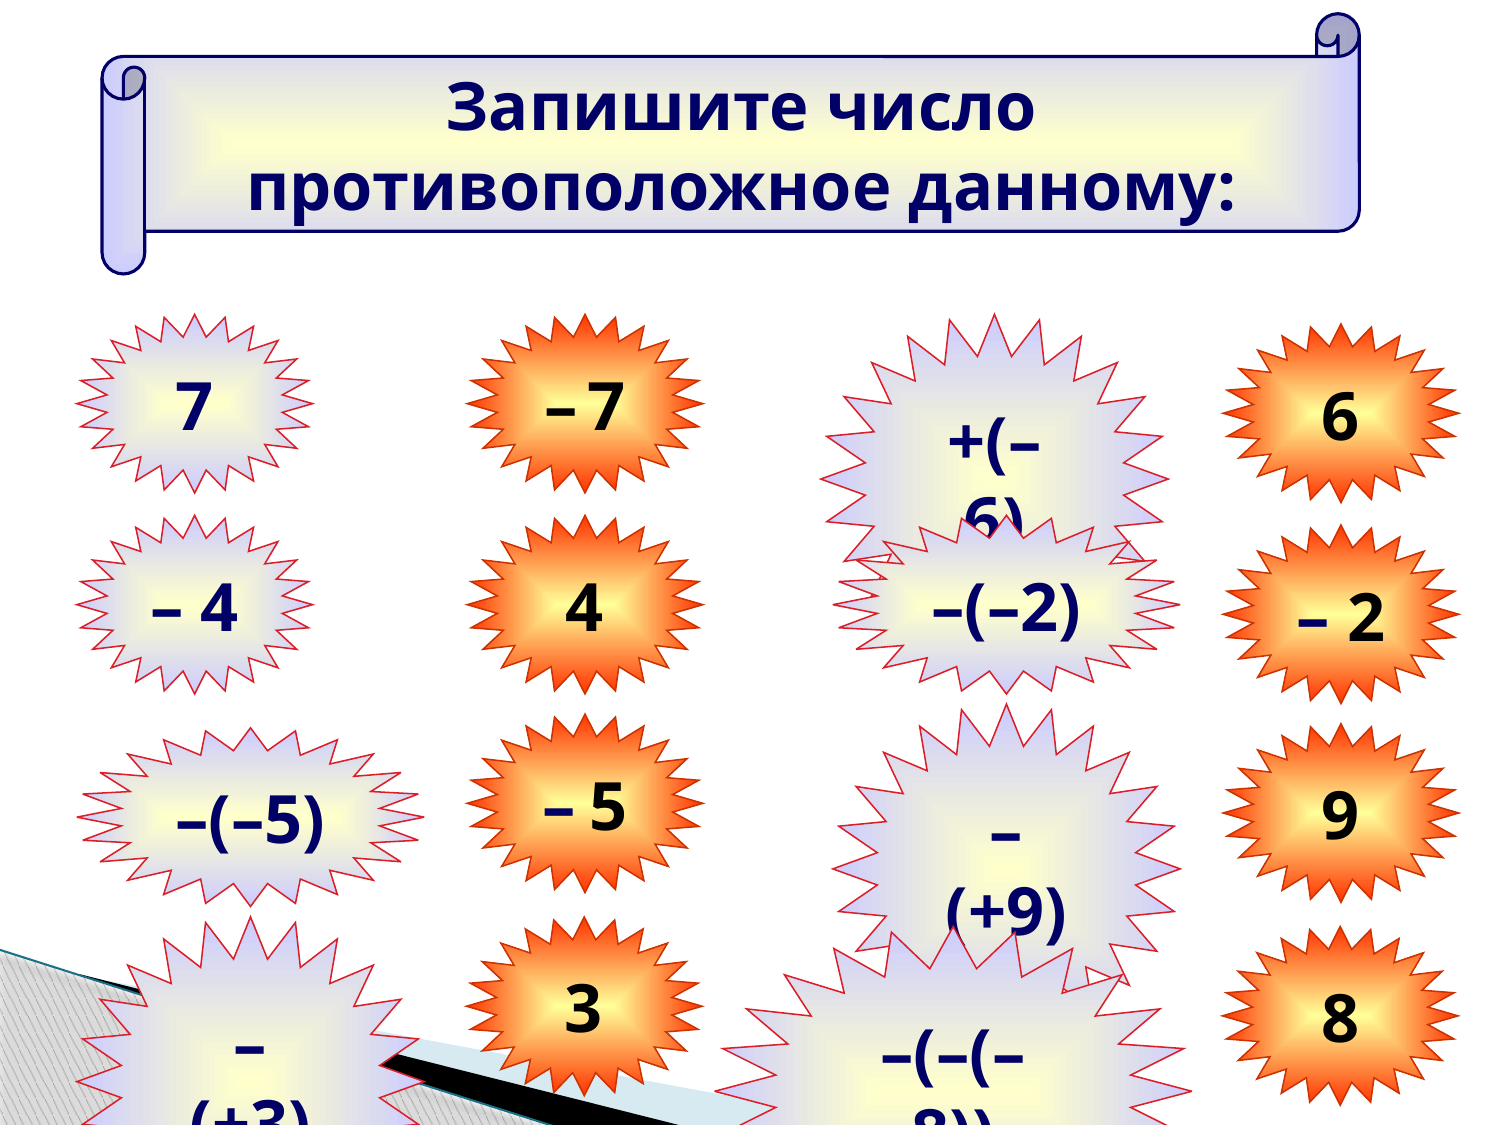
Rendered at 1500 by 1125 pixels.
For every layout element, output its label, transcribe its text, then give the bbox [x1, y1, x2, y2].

text_box 6 [1223, 323, 1459, 503]
text_box –(–(–8)) [714, 926, 1192, 1125]
text_box +(–6) [820, 314, 1169, 563]
text_box –(+3) [76, 916, 425, 1125]
text_box 7 [76, 314, 313, 493]
text_box Запишите число противоположное данному: [101, 13, 1360, 274]
text_box – 5 [467, 714, 703, 893]
text_box 4 [467, 515, 703, 695]
text_box – 2 [1223, 525, 1459, 704]
text_box –(–5) [76, 727, 425, 907]
text_box 8 [1222, 926, 1459, 1106]
text_box – 7 [467, 314, 703, 493]
text_box –(+9) [832, 704, 1181, 991]
text_box –(–2) [832, 515, 1181, 695]
text_box 3 [466, 916, 703, 1096]
text_box – 4 [76, 515, 313, 695]
text_box 9 [1223, 723, 1459, 903]
